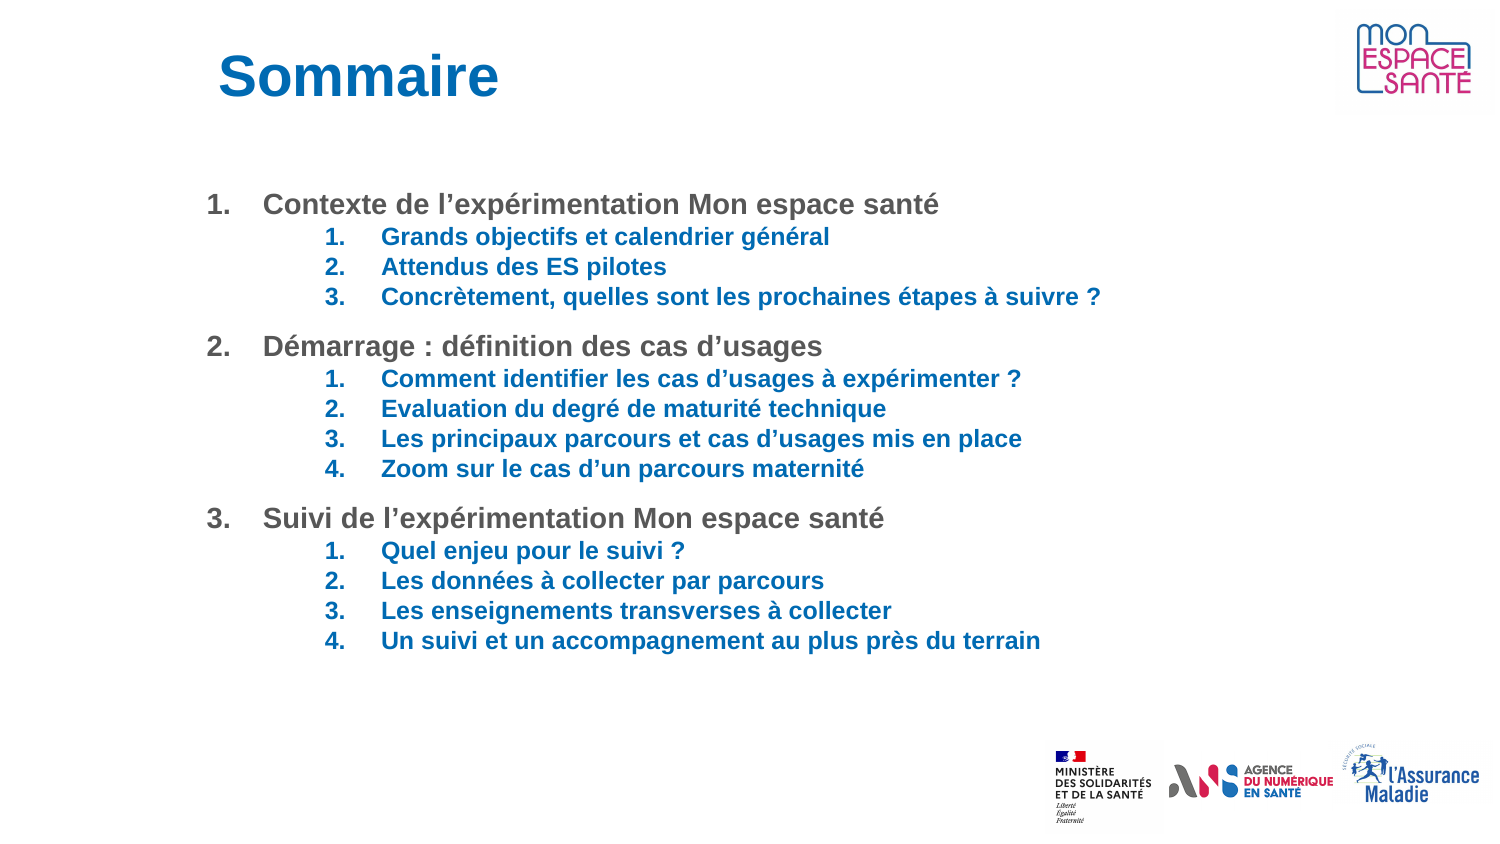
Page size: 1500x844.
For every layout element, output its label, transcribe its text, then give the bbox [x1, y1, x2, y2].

picture [1045, 740, 1164, 834]
picture [1169, 740, 1493, 811]
list Contexte de l’expérimentation Mon espace santé Grands objectifs et calendrier général Attendus des ES pilotes Concrètement, quelles sont les prochaines étapes à suivre ? Démarrage : définition des cas d’usages Comment identifier les cas d’usages à expérimenter ? Evaluation du degré de maturité technique Les principaux parcours et cas d’usages mis en place Zoom sur le cas d’un parcours maternité Suivi de l’expérimentation Mon espace santé Quel enjeu pour le suivi ? Les données à collecter par parcours Les enseignements transverses à collecter Un suivi et un accompagnement au plus près du terrain [206, 167, 1280, 735]
